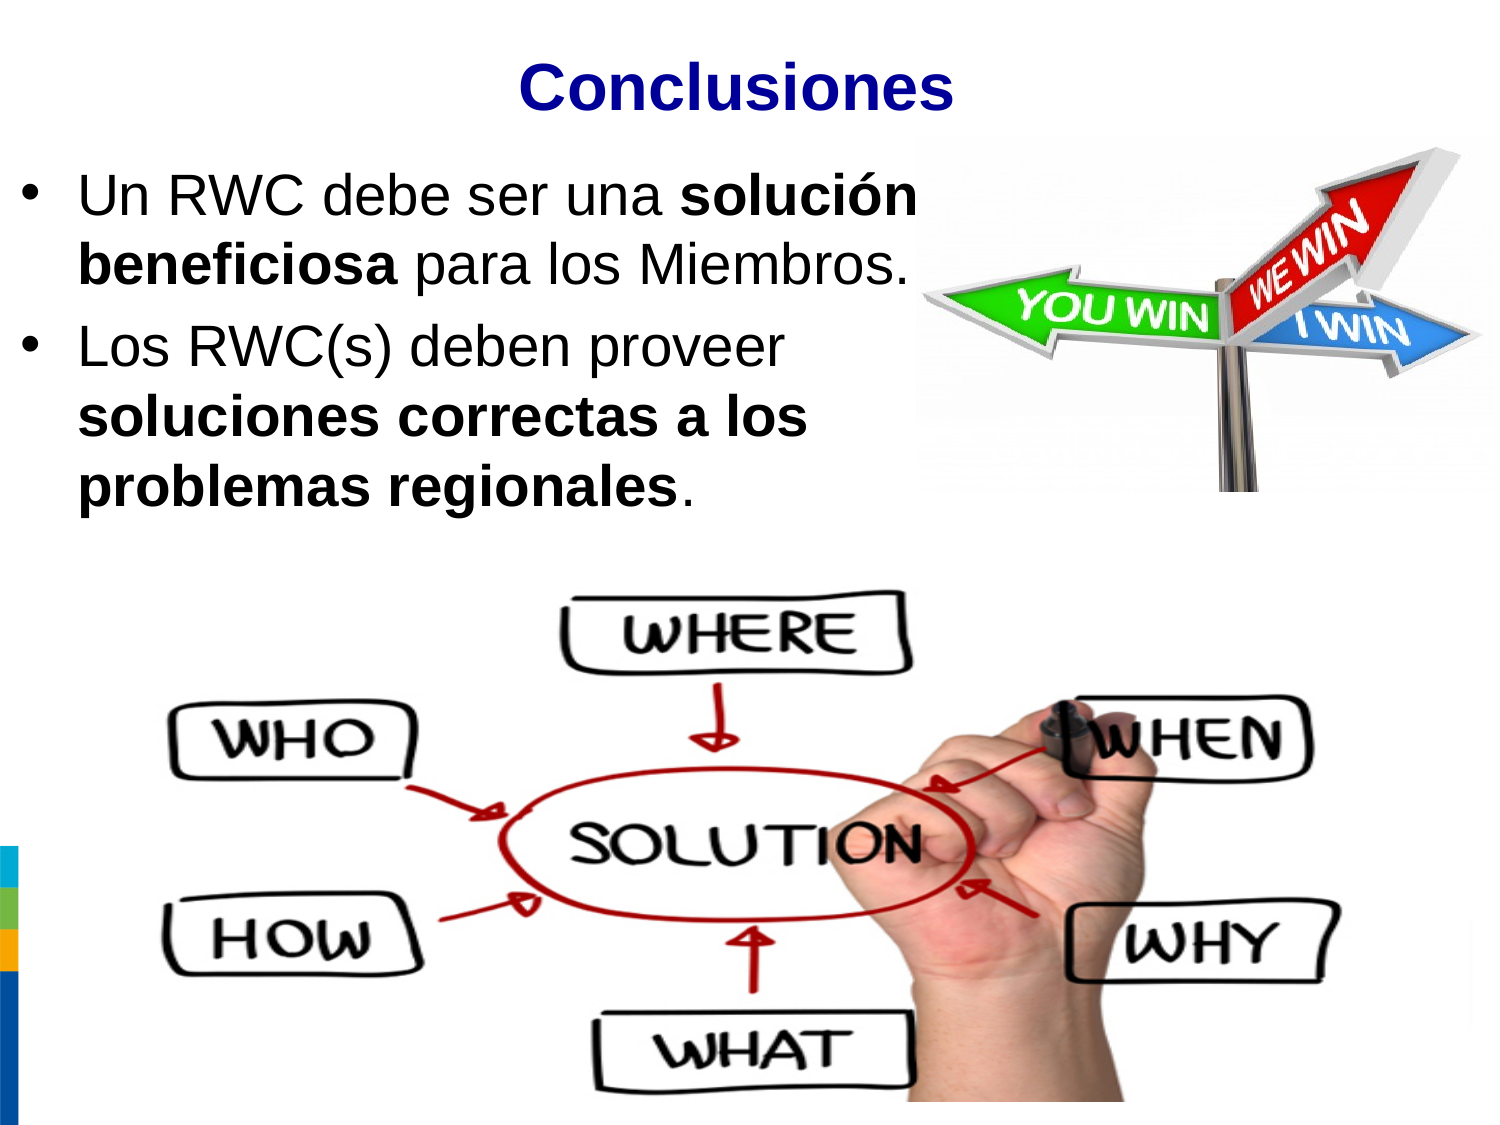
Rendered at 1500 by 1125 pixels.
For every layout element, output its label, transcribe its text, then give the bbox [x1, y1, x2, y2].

picture [915, 137, 1495, 492]
picture [0, 585, 1473, 1125]
list Un RWC debe ser una solución beneficiosa para los Miembros. Los RWC(s) deben proveer soluciones correctas a los problemas regionales. [5, 149, 949, 539]
title Conclusiones [41, 19, 1471, 149]
